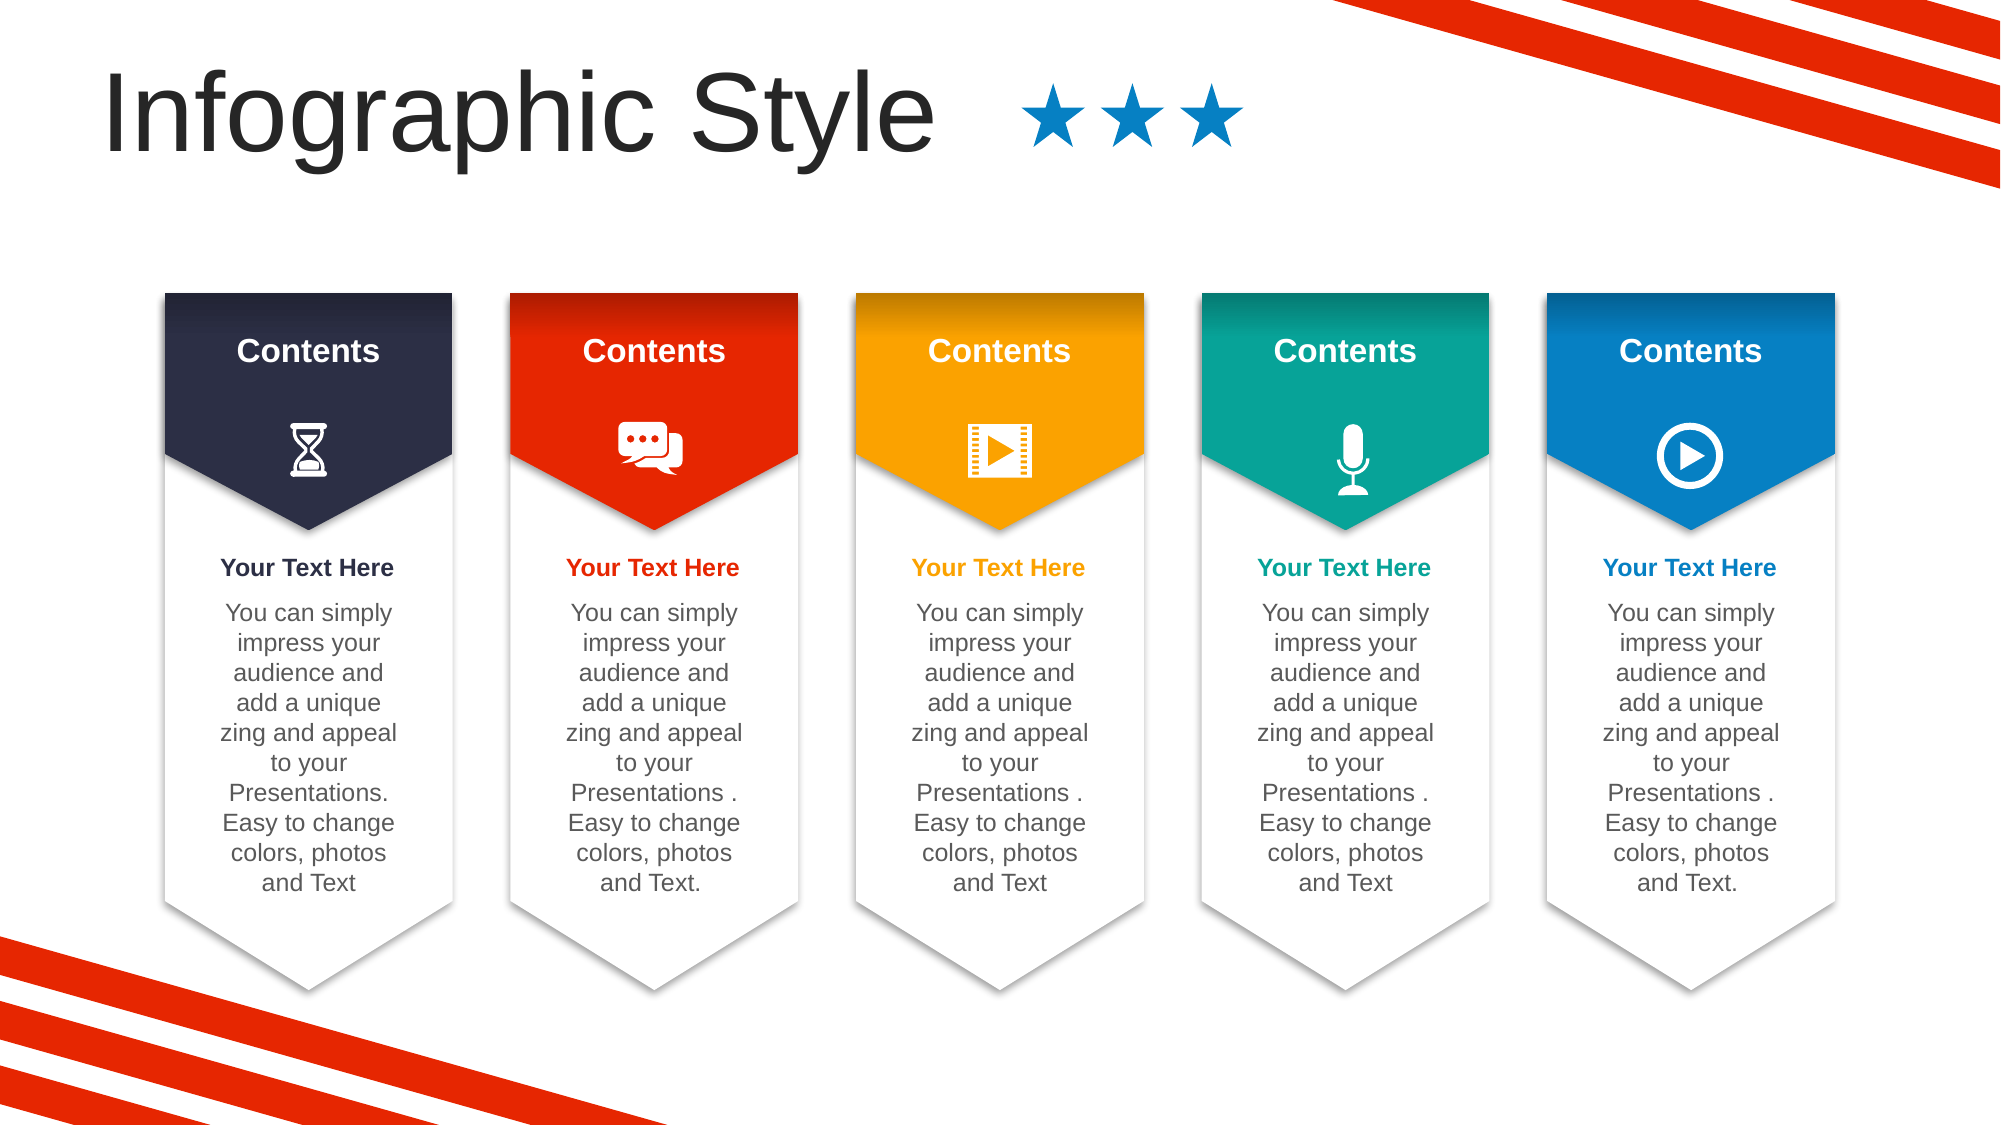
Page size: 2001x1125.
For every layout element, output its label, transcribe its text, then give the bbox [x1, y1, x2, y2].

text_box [197, 544, 421, 908]
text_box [1579, 544, 1803, 908]
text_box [542, 544, 766, 908]
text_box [856, 293, 1144, 991]
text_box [164, 293, 453, 991]
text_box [1201, 293, 1490, 991]
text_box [510, 293, 799, 991]
list Infographic Style [86, 55, 1899, 175]
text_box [1547, 293, 1836, 991]
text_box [1021, 83, 1244, 148]
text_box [1233, 544, 1458, 908]
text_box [888, 544, 1112, 908]
